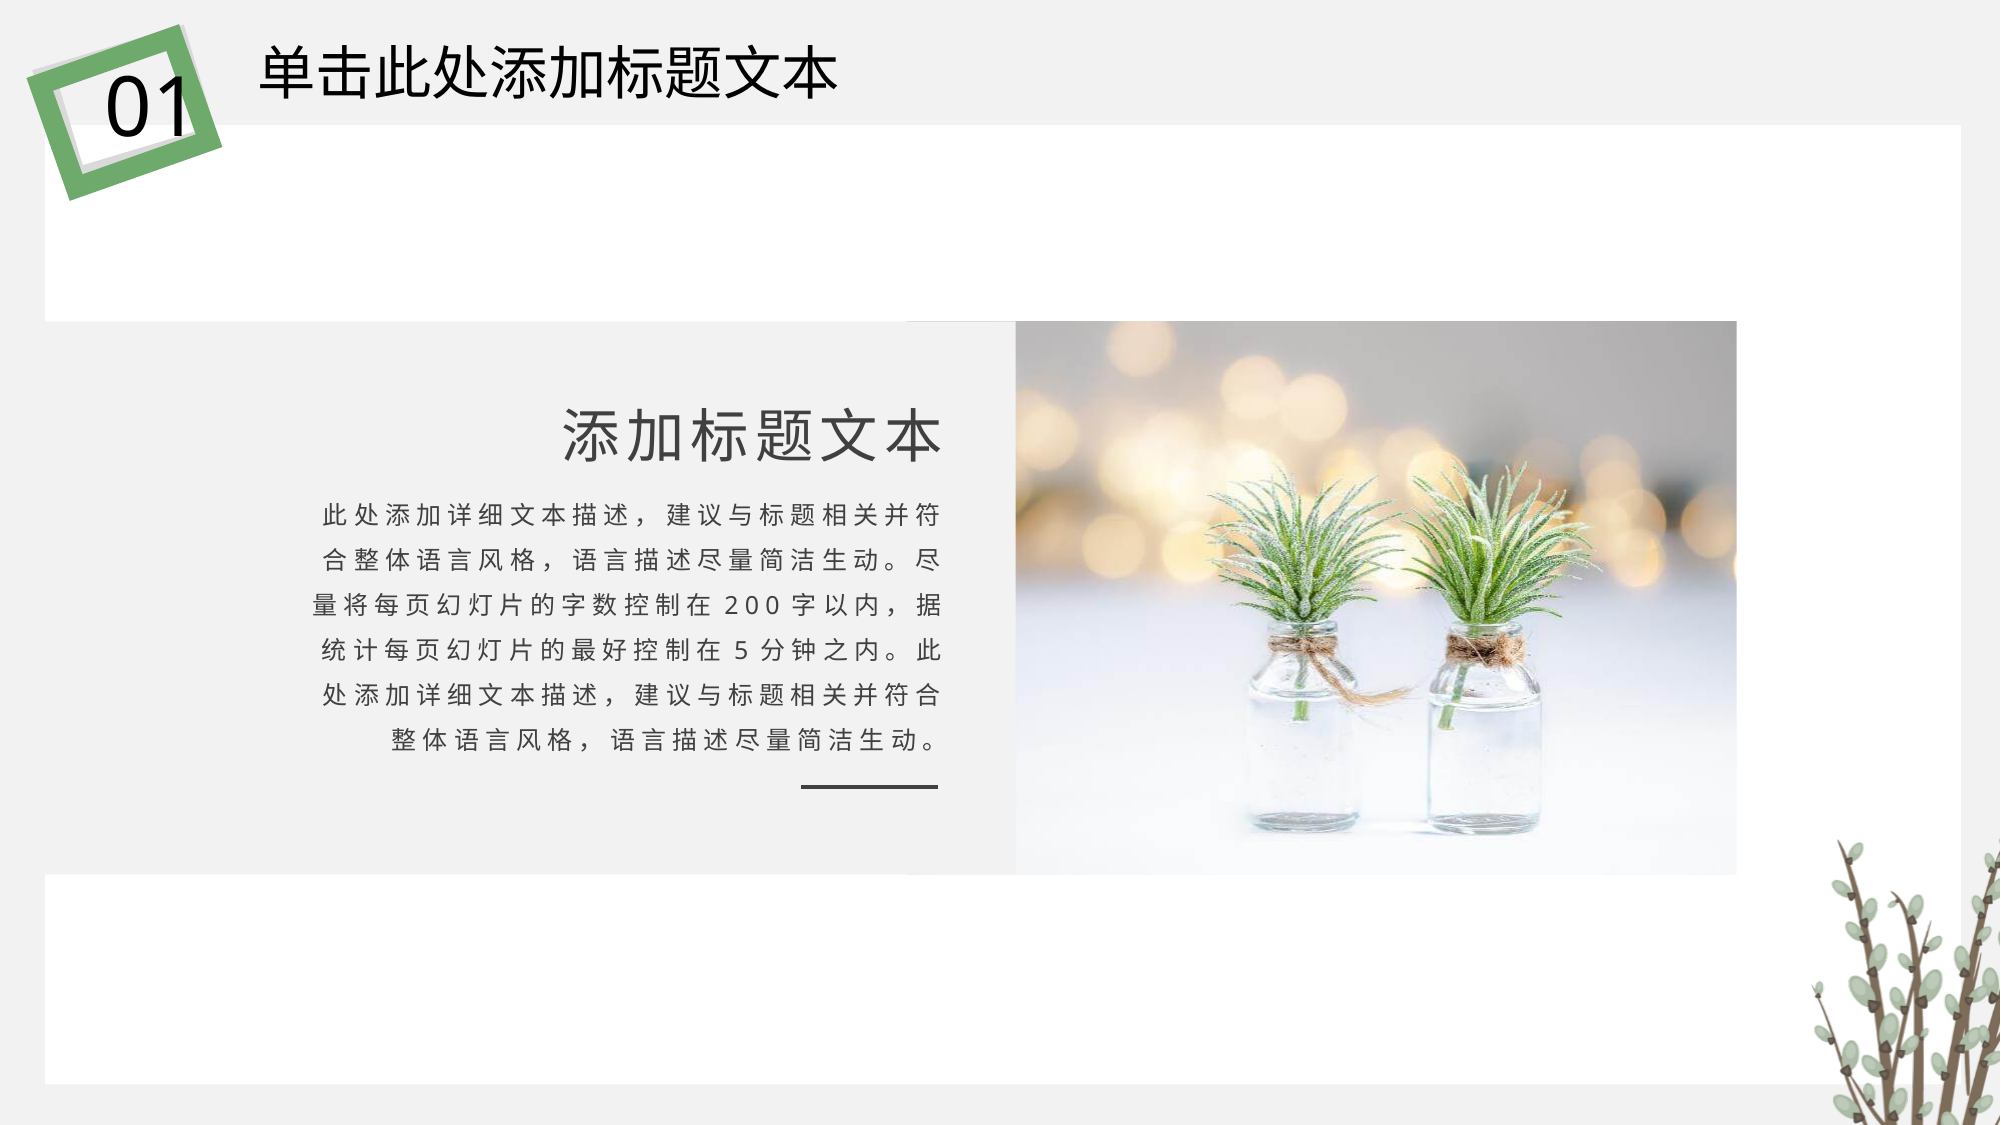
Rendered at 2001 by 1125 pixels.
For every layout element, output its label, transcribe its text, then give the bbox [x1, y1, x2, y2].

text_box 添加标题文本 [546, 391, 906, 477]
picture [1771, 782, 2000, 1125]
text_box [0, 320, 1017, 875]
text_box 此处添加详细文本描述，建议与标题相关并符合整体语言风格，语言描述尽量简洁生动。尽量将每页幻灯片的字数控制在200字以内，据统计每页幻灯片的最好控制在5分钟之内。此处添加详细文本描述，建议与标题相关并符合整体语言风格，语言描述尽量简洁生动。 [295, 477, 906, 762]
picture [906, 321, 1737, 875]
text_box 01 [90, 45, 215, 160]
text_box 单击此处添加标题文本 [242, 29, 855, 114]
